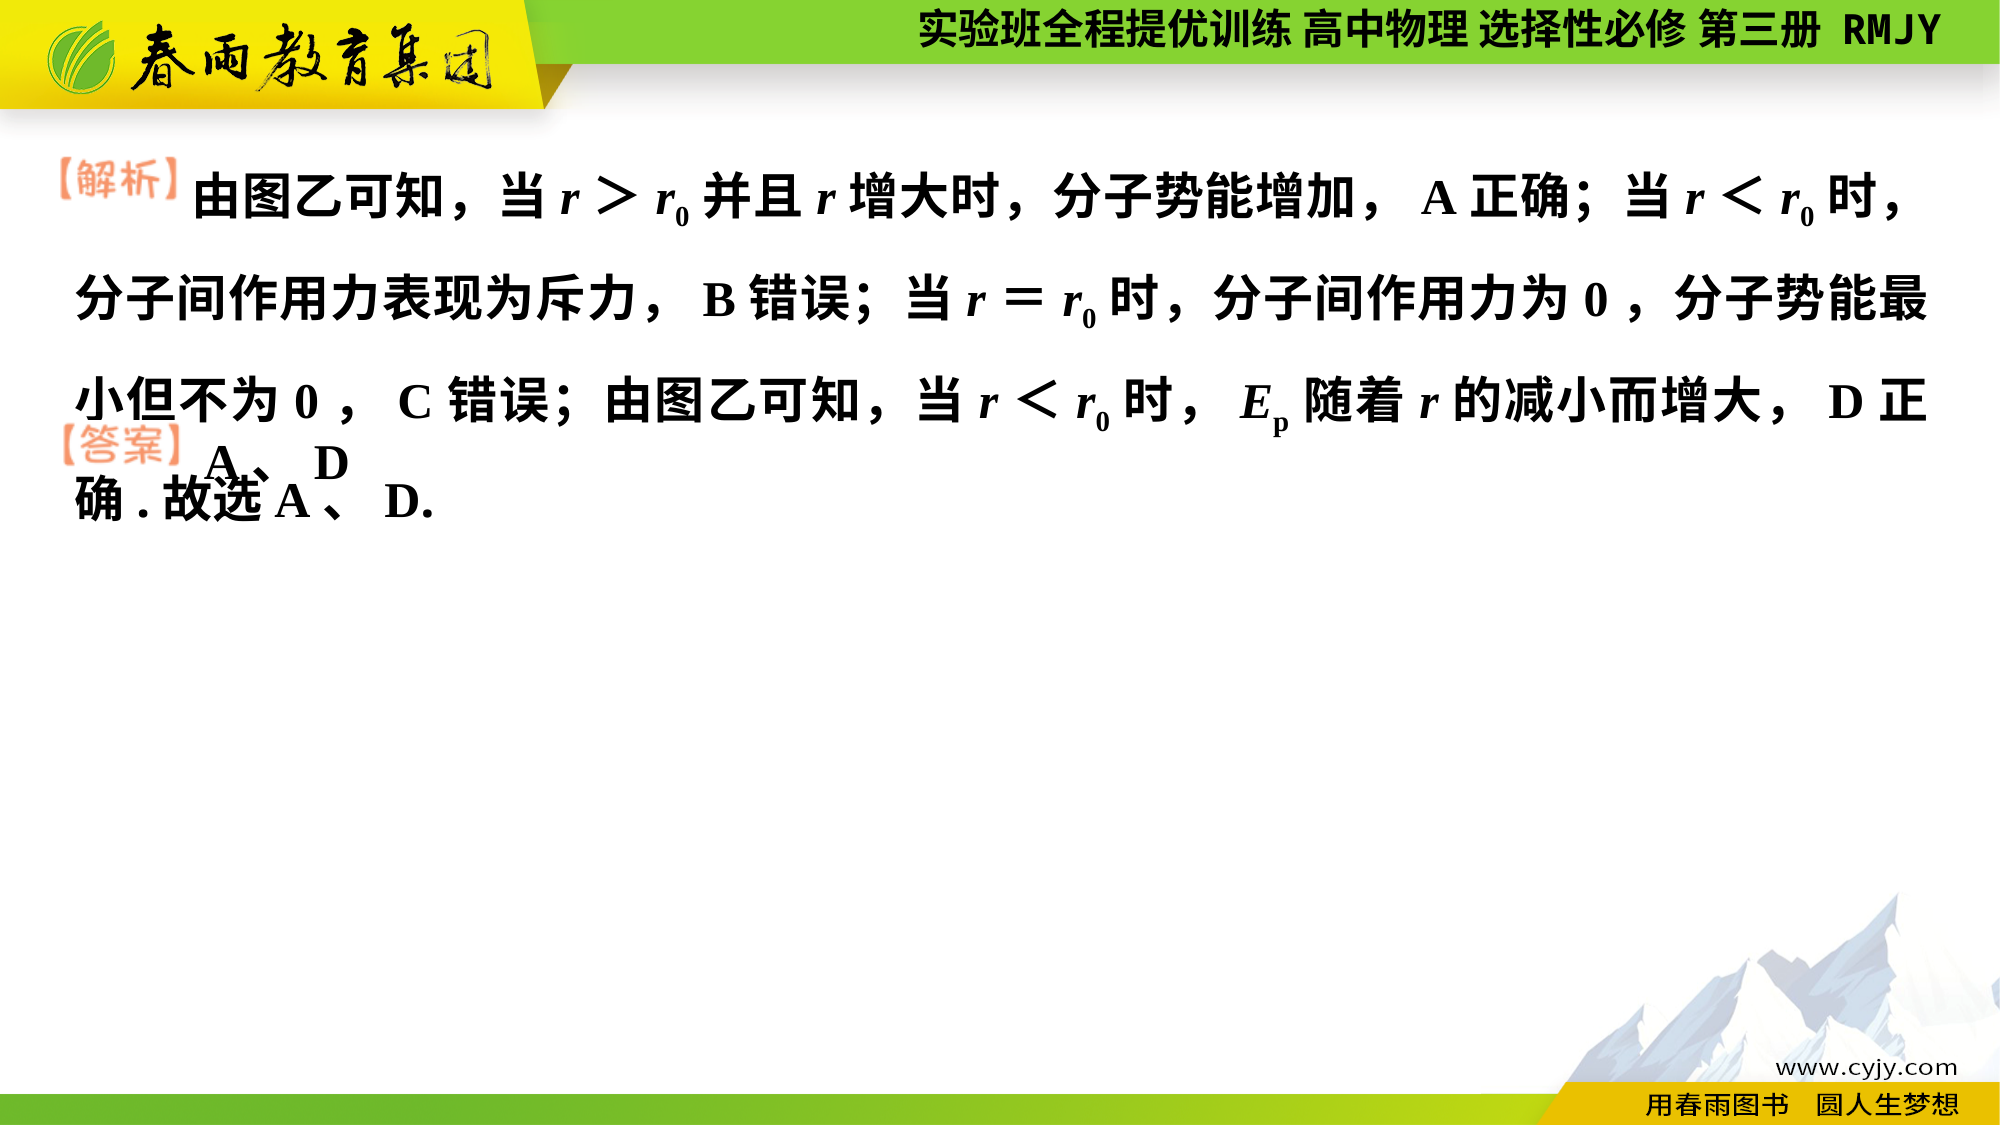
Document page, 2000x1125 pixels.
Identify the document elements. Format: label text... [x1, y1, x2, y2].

text_box A、D [59, 392, 469, 498]
picture [0, 0, 2000, 1125]
list 由图乙可知，当r＞r0并且r增大时，分子势能增加，A正确；当r＜r0时，分子间作用力表现为斥力，B错误；当r＝r0时，分子间作用力为0，分子势能最小但不为0，C错误；由图乙可知，当r＜r0时，Ep随着r的减小而增大，D正确.故选A、D. [59, 122, 1944, 399]
